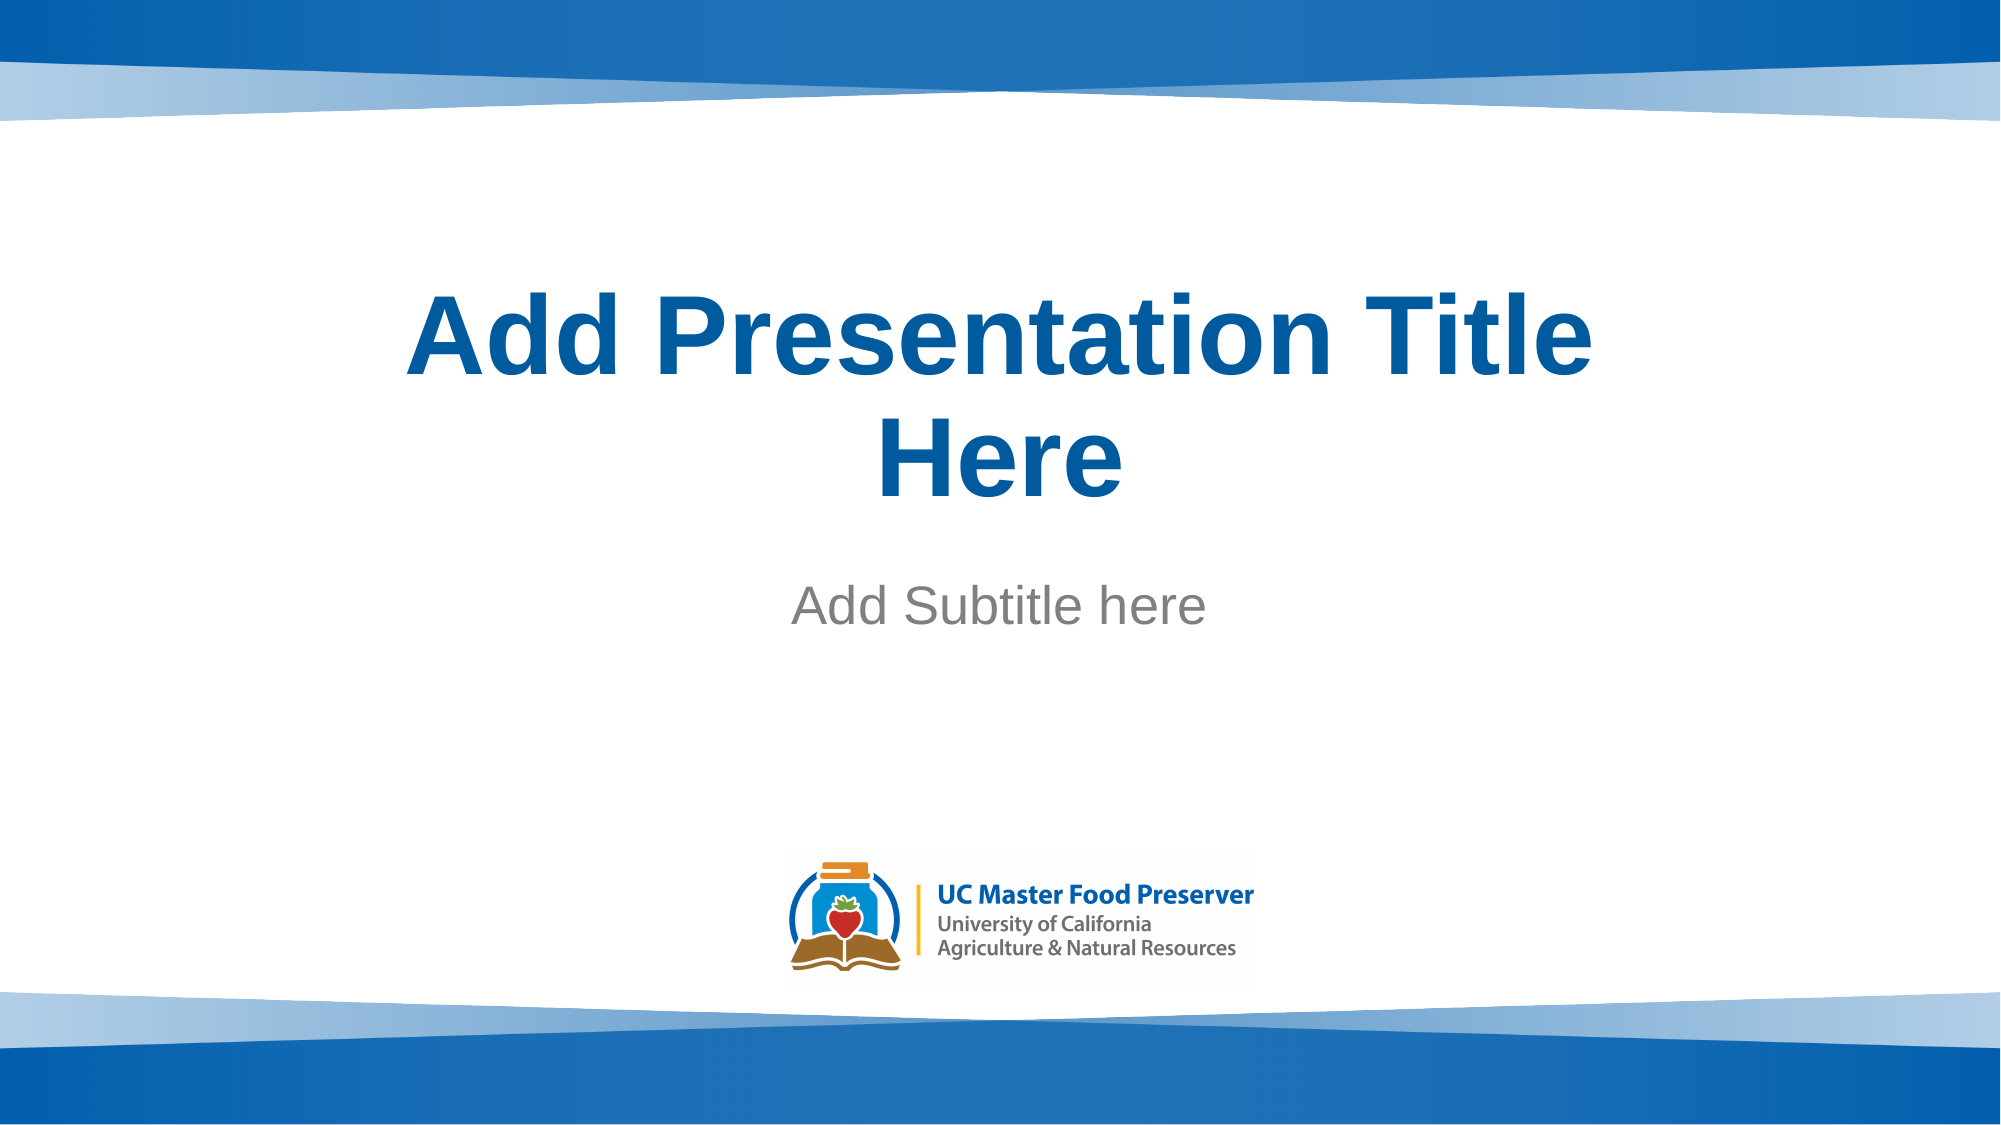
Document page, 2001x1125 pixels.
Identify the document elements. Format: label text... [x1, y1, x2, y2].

subtitle Add Subtitle here [249, 569, 1750, 842]
picture [0, 0, 2001, 143]
title Add Presentation Title Here [249, 136, 1750, 529]
picture [0, 850, 2001, 1125]
